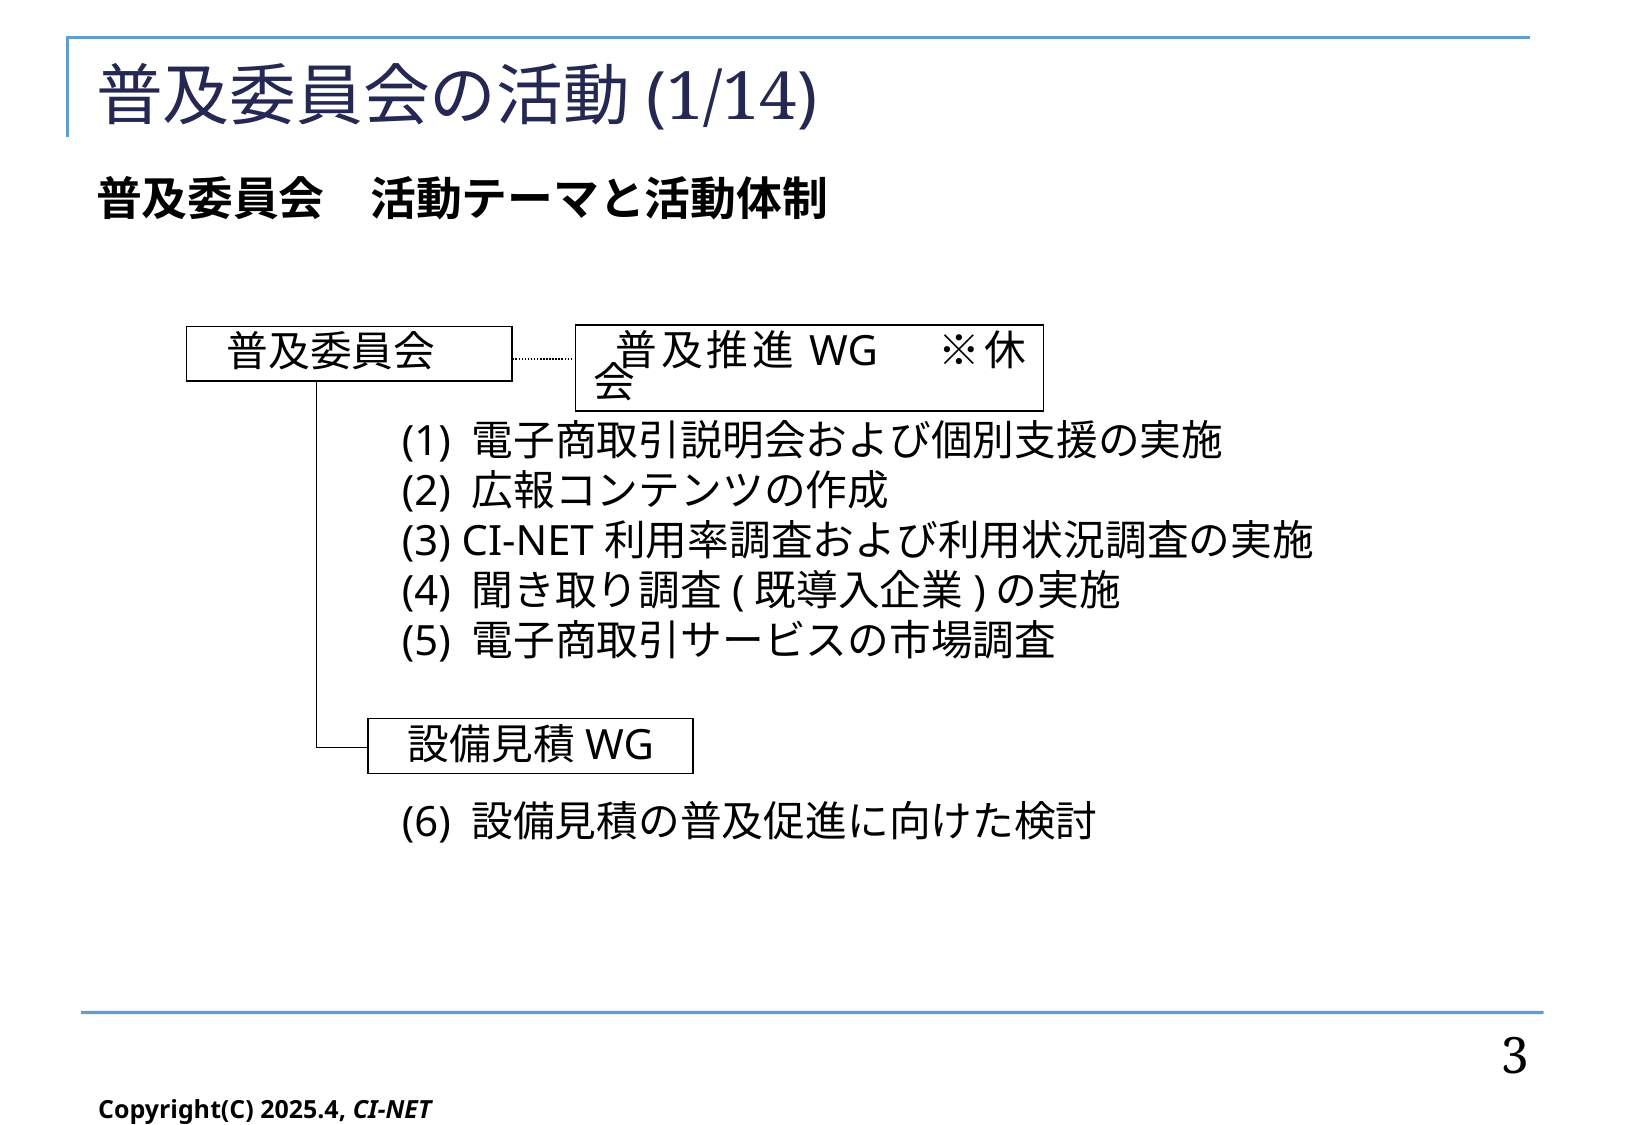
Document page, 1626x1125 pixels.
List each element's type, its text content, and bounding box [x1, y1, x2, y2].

slide_number 3 [1164, 1024, 1544, 1100]
title 普及委員会の活動(1/14) [81, 45, 1544, 161]
text_box 設備見積WG [367, 718, 694, 774]
text_box (6) 設備見積の普及促進に向けた検討 [367, 792, 1153, 846]
text_box 普及推進WG ※休会 [575, 325, 1044, 412]
text_box 普及委員会 活動テーマと活動体制 [81, 161, 1581, 232]
text_box [316, 382, 367, 748]
text_box (1) 電子商取引説明会および個別支援の実施 (2) 広報コンテンツの作成 (3) CI-NET利用率調査および利用状況調査の実施 (4) 聞き取り調査(既導入企業)の実施 (5) 電子商取引サービスの市場調査 [367, 412, 1387, 701]
text_box 普及委員会 [186, 326, 512, 382]
